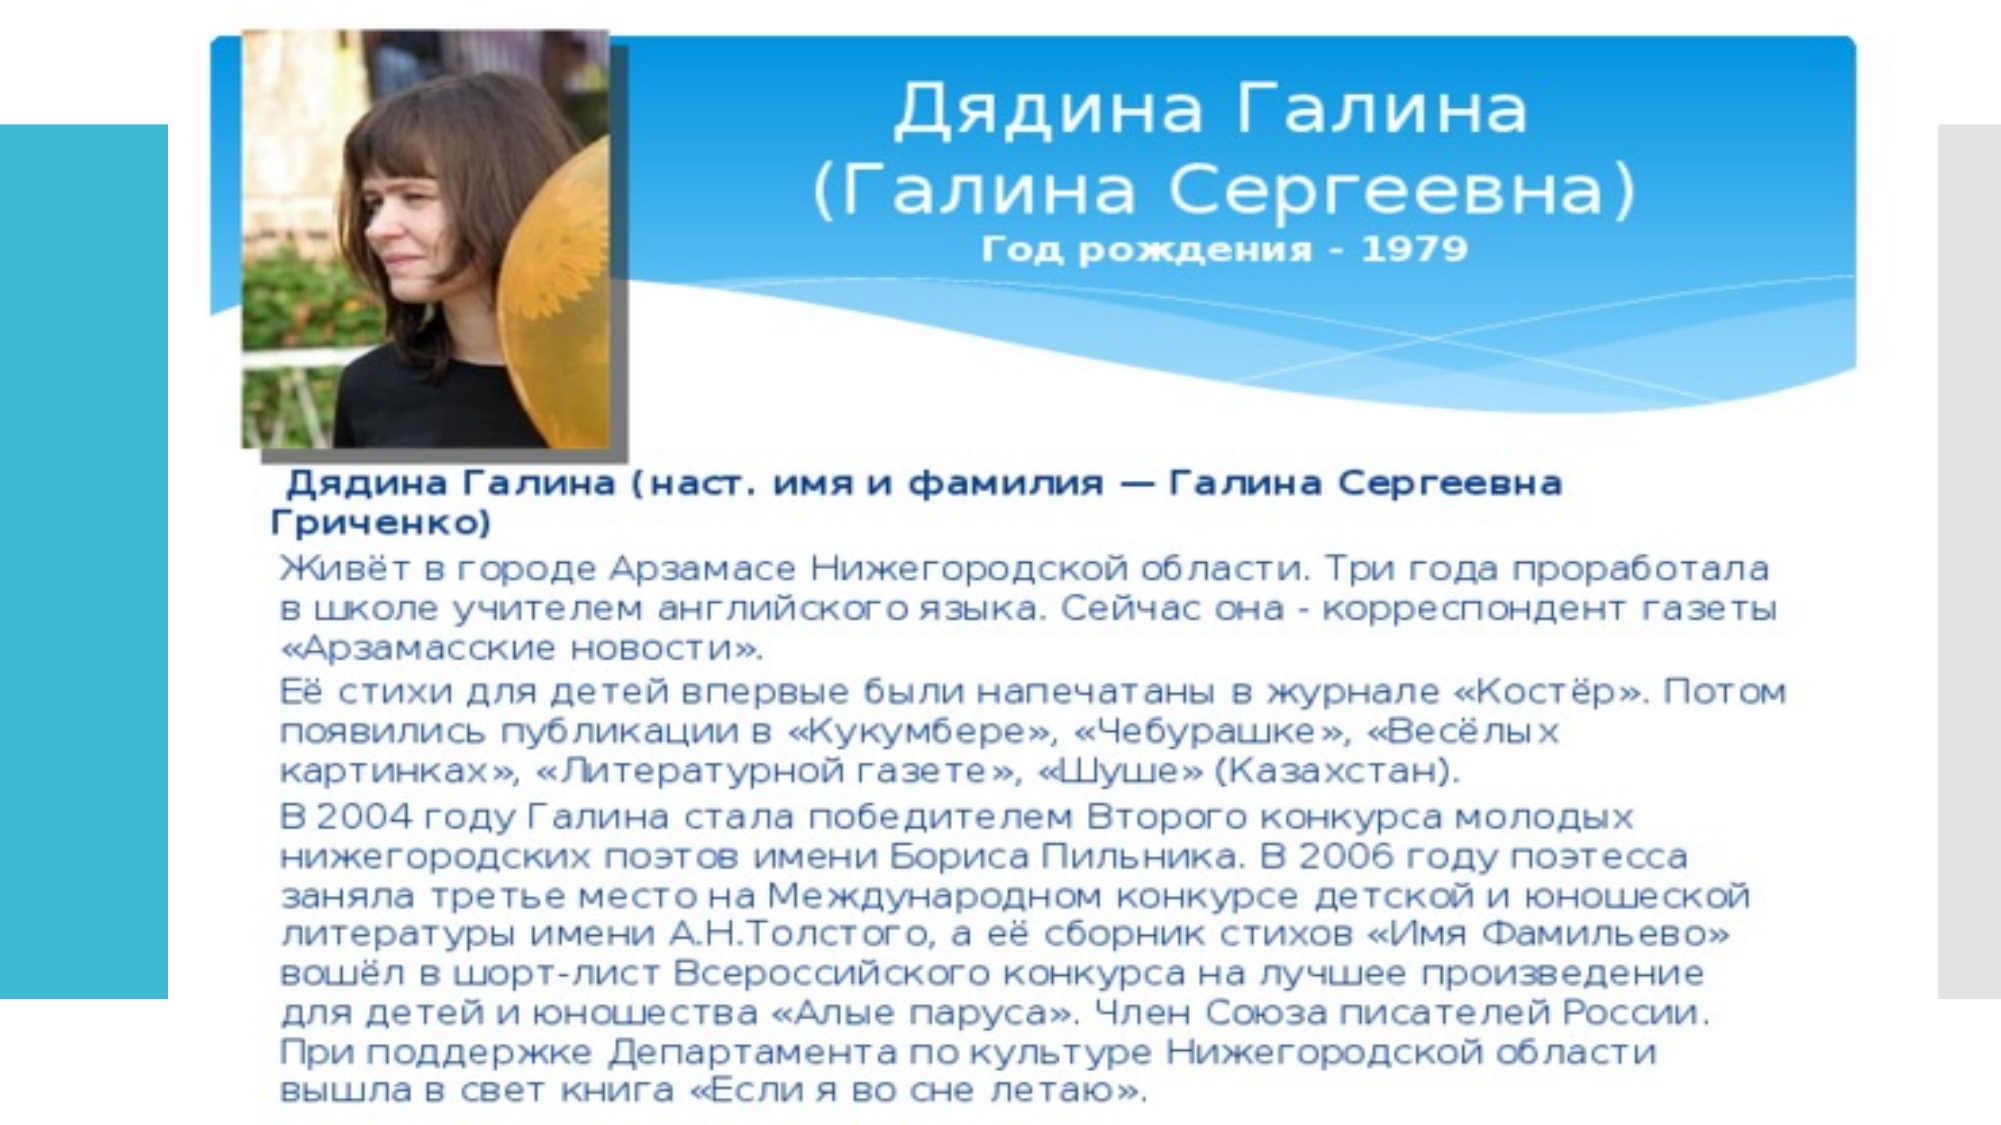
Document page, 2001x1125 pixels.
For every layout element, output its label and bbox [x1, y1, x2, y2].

picture [168, 0, 1898, 1125]
